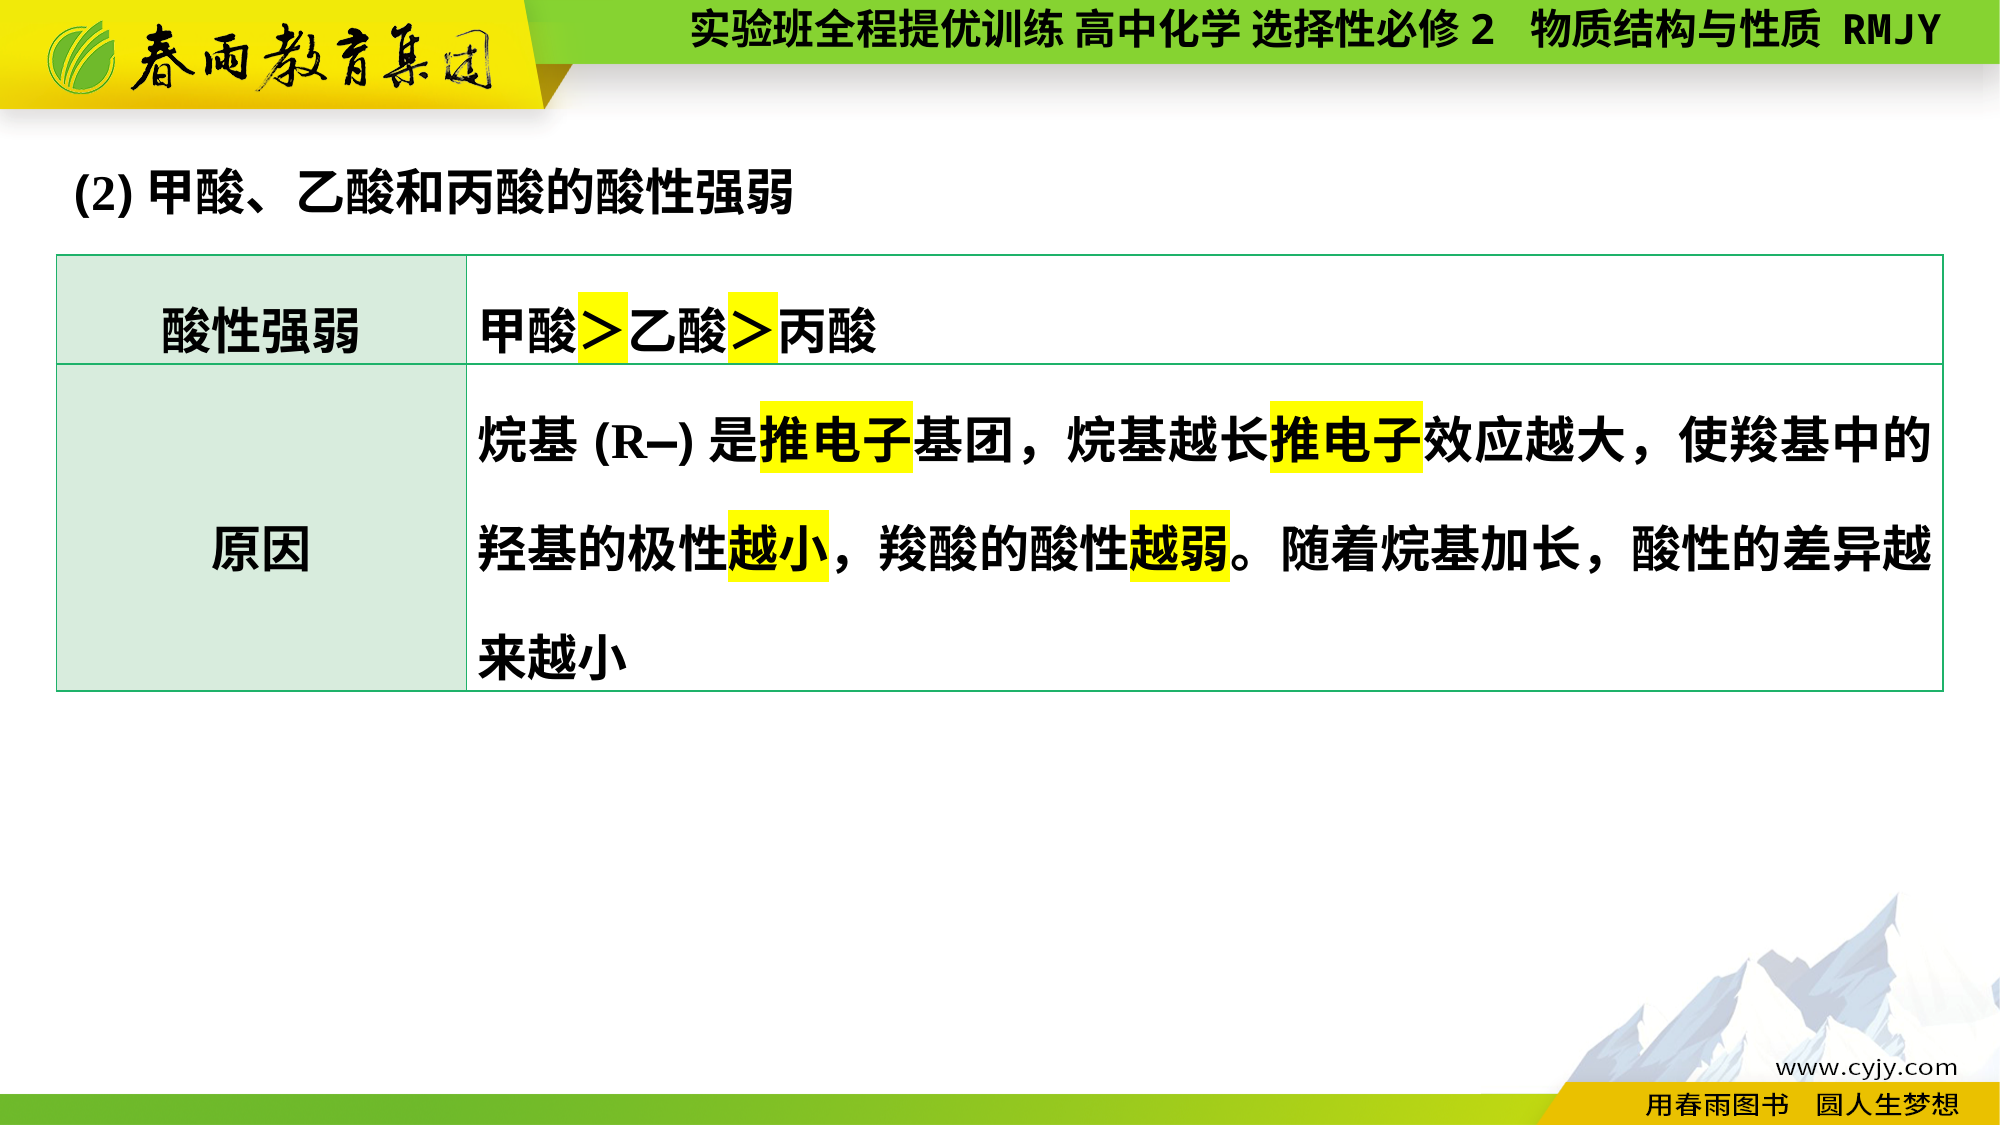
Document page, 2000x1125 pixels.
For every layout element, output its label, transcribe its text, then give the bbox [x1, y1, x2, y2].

table_cell 原因 [57, 365, 466, 690]
table_header 甲酸＞乙酸＞丙酸 [467, 256, 1942, 363]
list (2)甲酸、乙酸和丙酸的酸性强弱 [59, 122, 1944, 217]
table_header 酸性强弱 [57, 256, 466, 363]
picture [0, 0, 2000, 1125]
table_cell 烷基(R—)是推电子基团，烷基越长推电子效应越大，使羧基中的羟基的极性越小，羧酸的酸性越弱。随着烷基加长，酸性的差异越来越小 [467, 365, 1942, 690]
